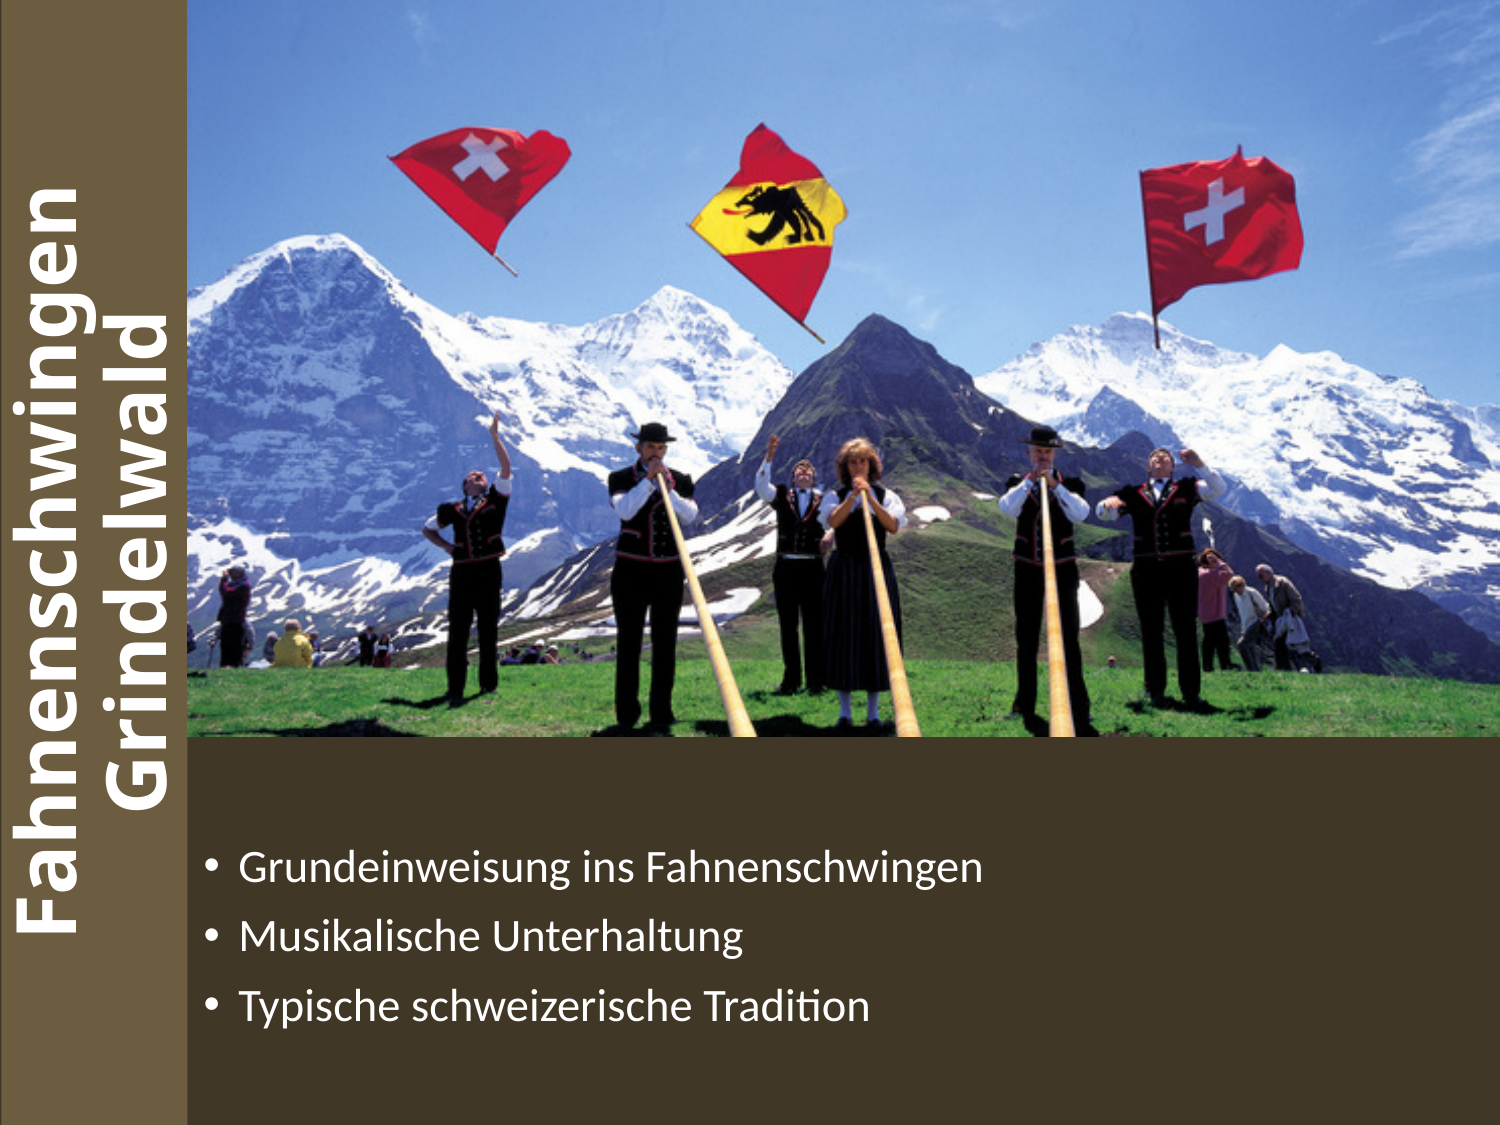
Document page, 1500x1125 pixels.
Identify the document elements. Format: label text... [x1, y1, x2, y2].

picture [187, 0, 1500, 737]
list Grundeinweisung ins Fahnenschwingen Musikalische Unterhaltung Typische schweizerische Tradition [188, 834, 1500, 1041]
title Fahnenschwingen Grindelwald [1, 0, 188, 1125]
